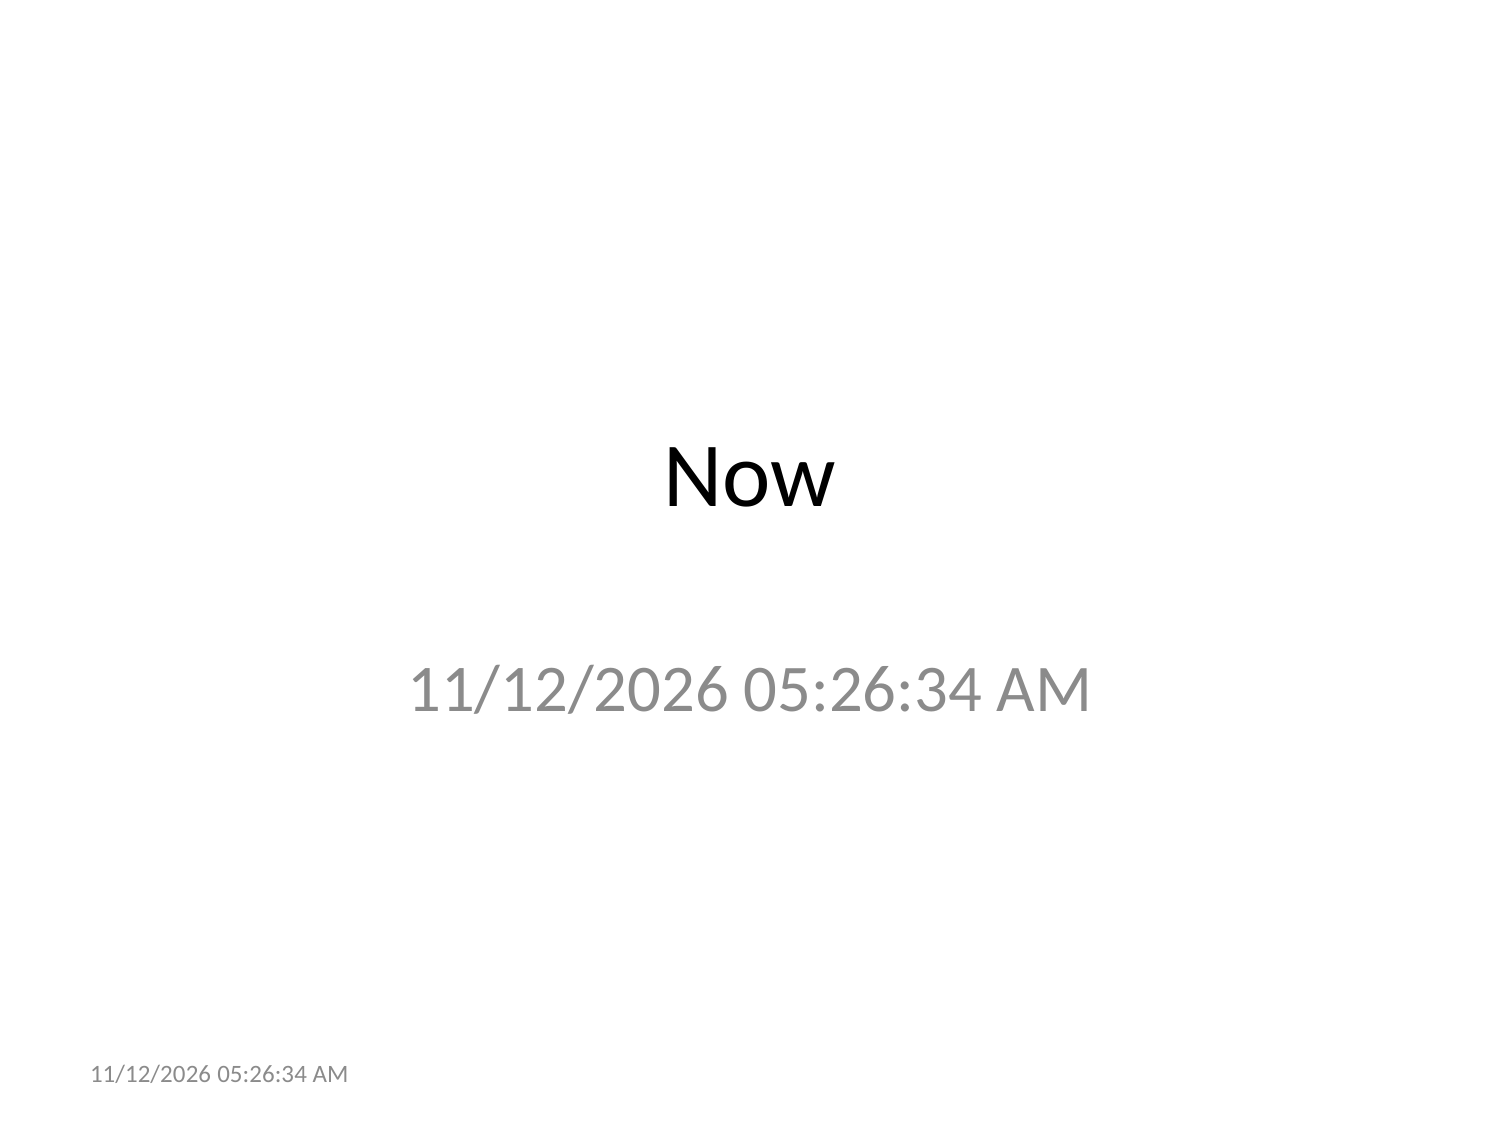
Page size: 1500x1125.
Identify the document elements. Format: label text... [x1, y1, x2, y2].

title Now [112, 349, 1388, 591]
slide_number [75, 1042, 425, 1103]
subtitle 2011-12-19 10:20:04 AM [225, 637, 1275, 925]
